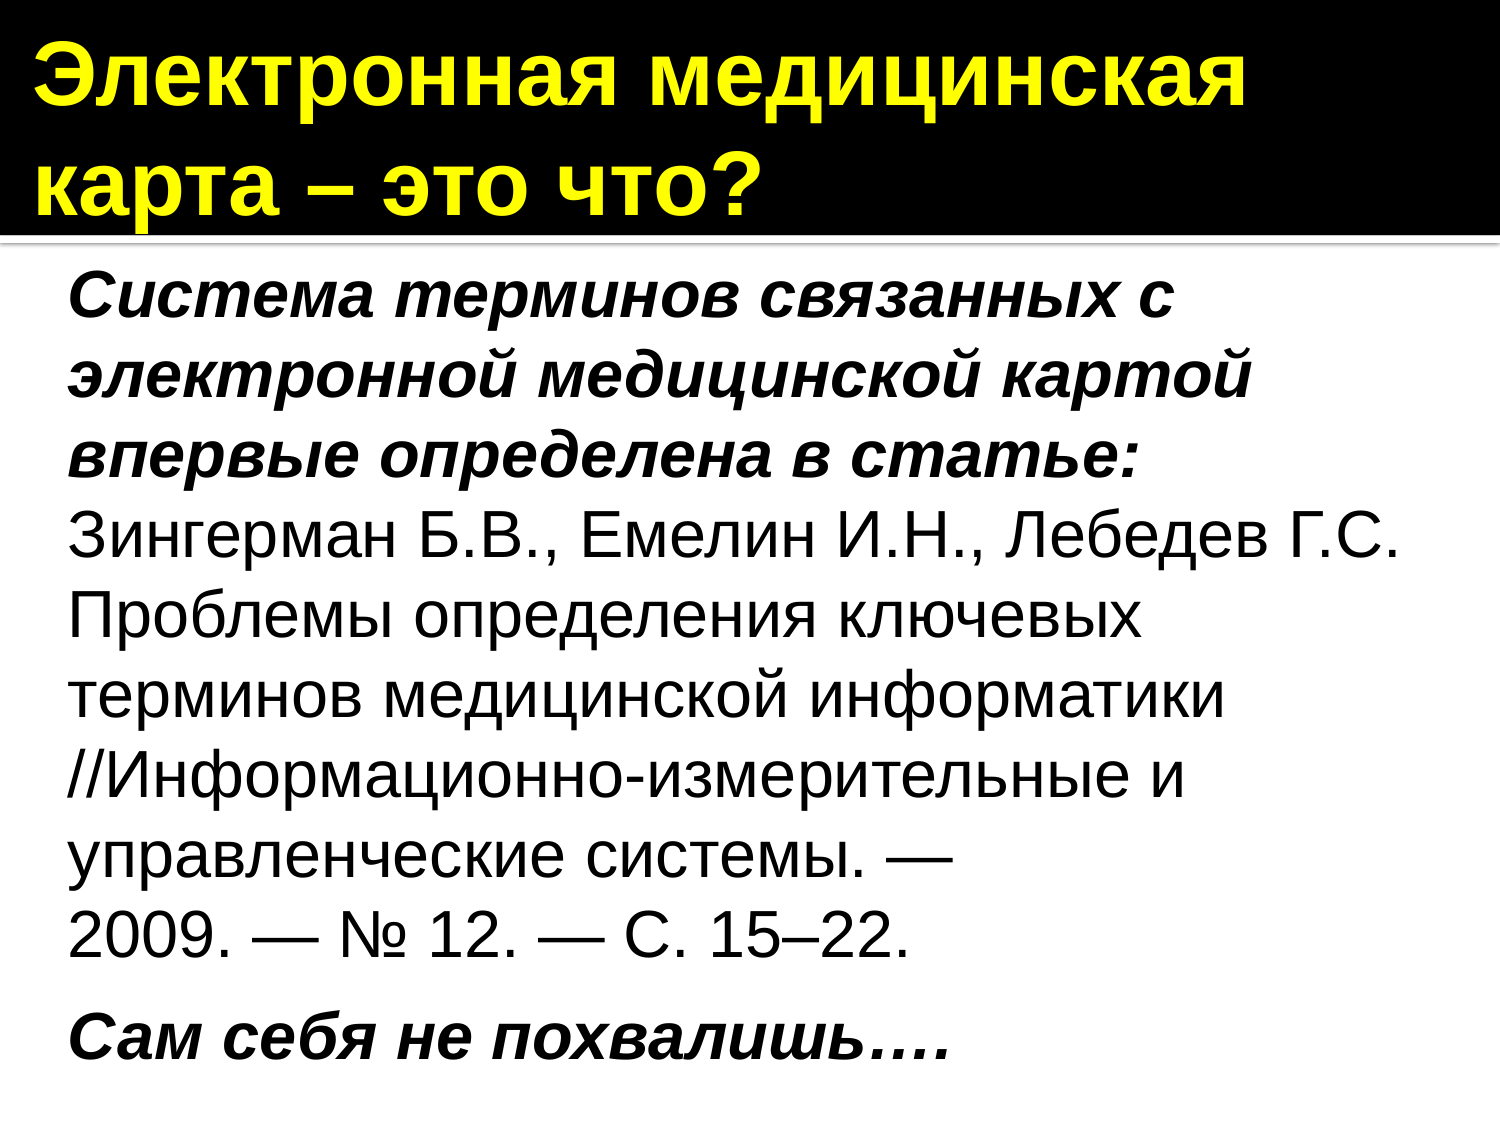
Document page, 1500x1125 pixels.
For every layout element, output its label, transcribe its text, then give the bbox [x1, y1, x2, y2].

text_box Система терминов связанных с электронной медицинской картой впервые определена в статье: Зингерман Б.В., Емелин И.Н., Лебедев Г.С. Проблемы определения ключевых терминов медицинской информатики //Информационно-измерительные и управленческие системы. — 2009. — № 12. — С. 15–22. Сам себя не похвалишь…. [53, 243, 1459, 1125]
text_box Электронная медицинская карта – это что? [17, 6, 1500, 241]
